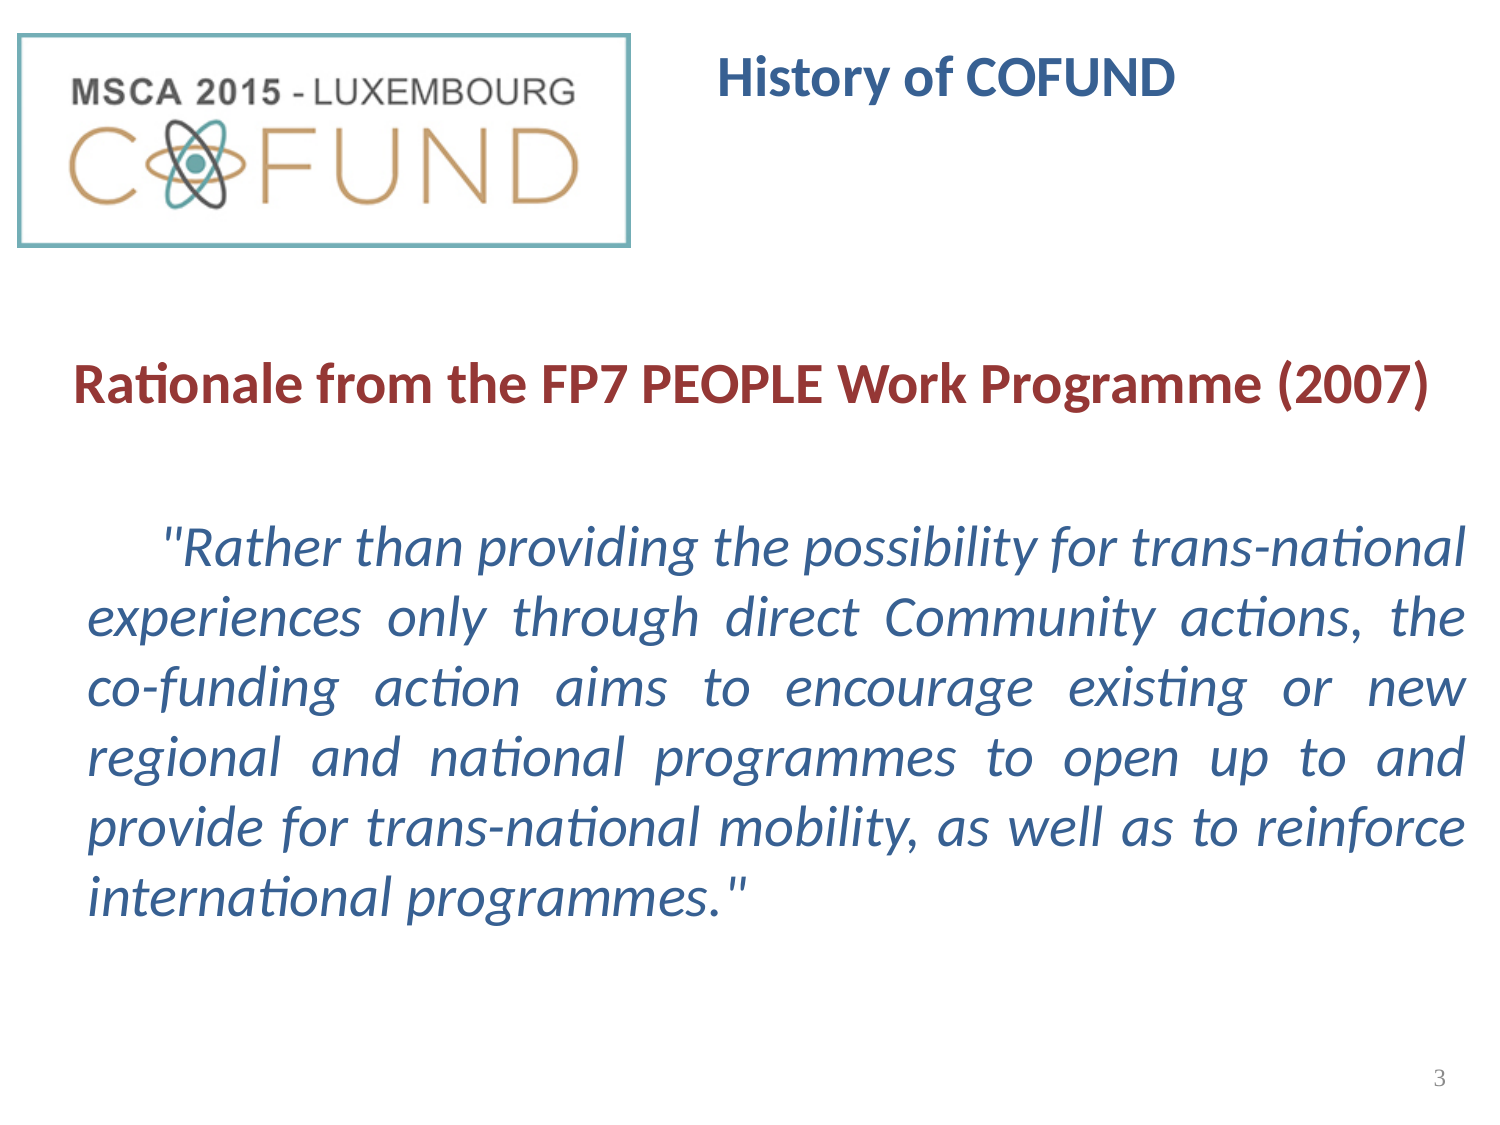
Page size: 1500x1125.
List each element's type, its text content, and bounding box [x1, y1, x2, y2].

subtitle Rationale from the FP7 PEOPLE Work Programme (2007) "Rather than providing the possibility for trans-national experiences only through direct Community actions, the co-funding action aims to encourage existing or new regional and national programmes to open up to and provide for trans-national mobility, as well as to reinforce international programmes." [58, 338, 1483, 1059]
picture [17, 33, 631, 249]
text_box History of COFUND [702, 30, 1483, 245]
footer 3 [986, 1046, 1462, 1107]
